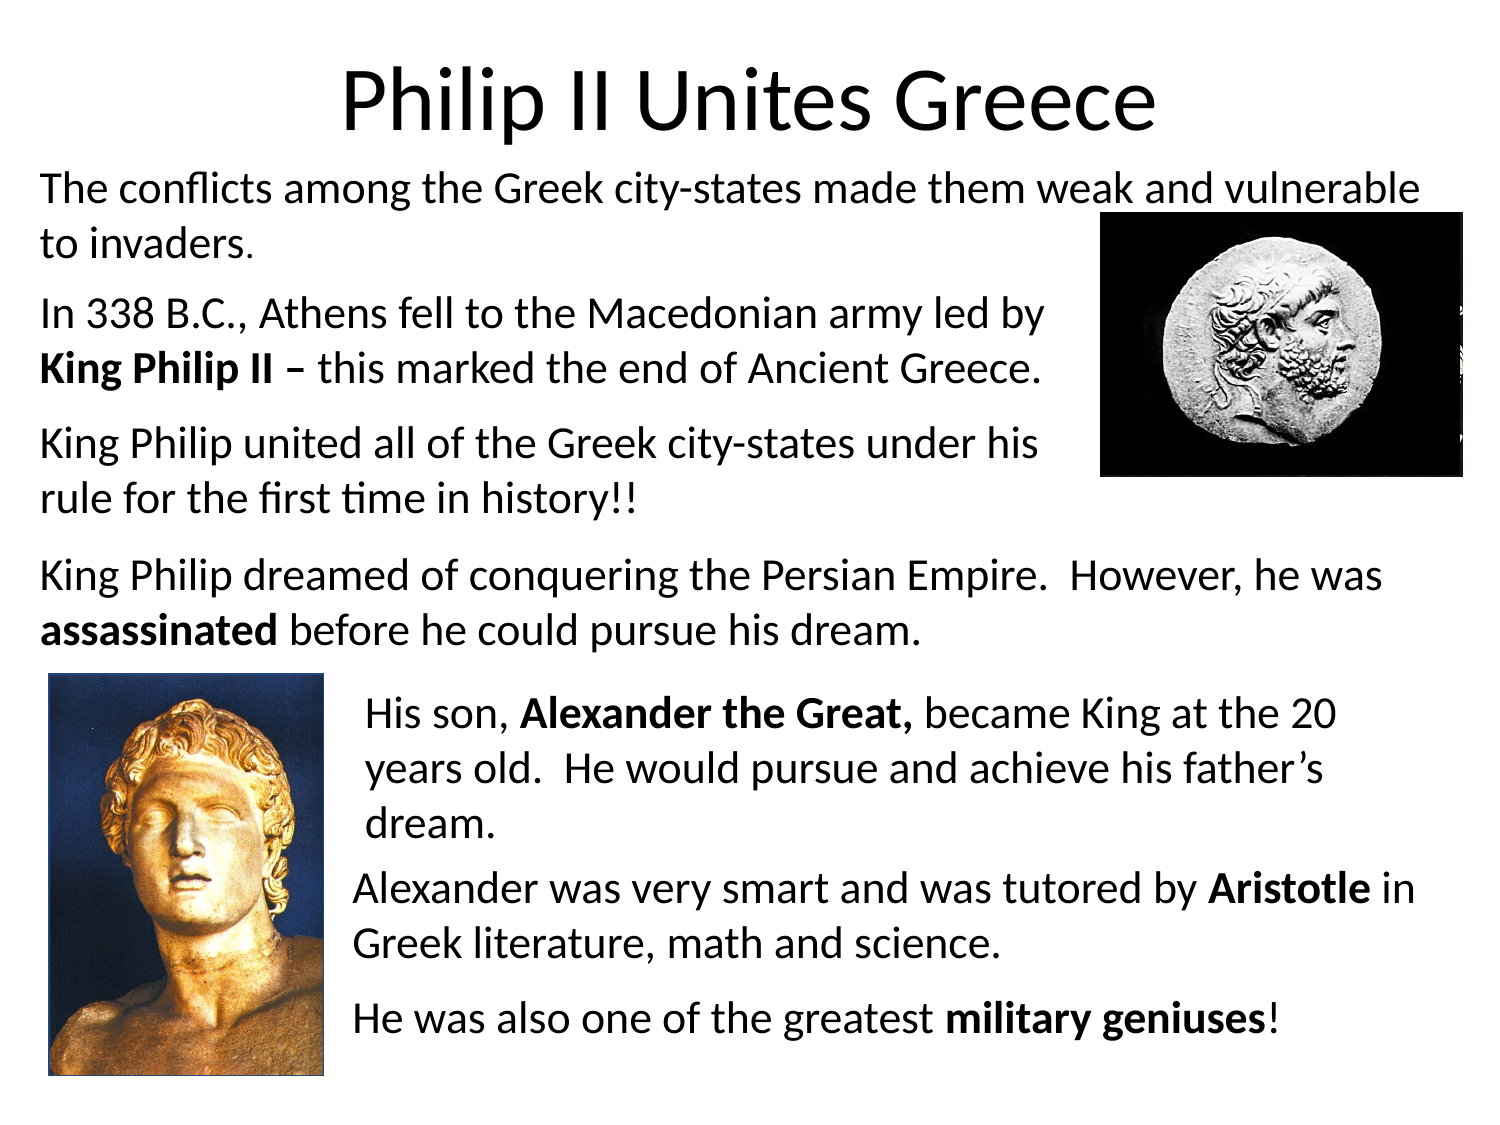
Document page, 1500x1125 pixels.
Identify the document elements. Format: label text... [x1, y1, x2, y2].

title Philip II Unites Greece [75, 0, 1425, 149]
text_box The conflicts among the Greek city-states made them weak and vulnerable to invaders. [24, 149, 1463, 275]
text_box His son, Alexander the Great, became King at the 20 years old. He would pursue and achieve his father’s dream. [350, 675, 1438, 849]
picture [49, 674, 323, 1076]
picture [1099, 212, 1463, 477]
text_box Alexander was very smart and was tutored by Aristotle in Greek literature, math and science. He was also one of the greatest military geniuses! [337, 849, 1463, 1050]
text_box King Philip dreamed of conquering the Persian Empire. However, he was assassinated before he could pursue his dream. [24, 537, 1500, 663]
text_box In 338 B.C., Athens fell to the Macedonian army led by King Philip II – this marked the end of Ancient Greece. King Philip united all of the Greek city-states under his rule for the first time in history!! [24, 275, 1100, 530]
